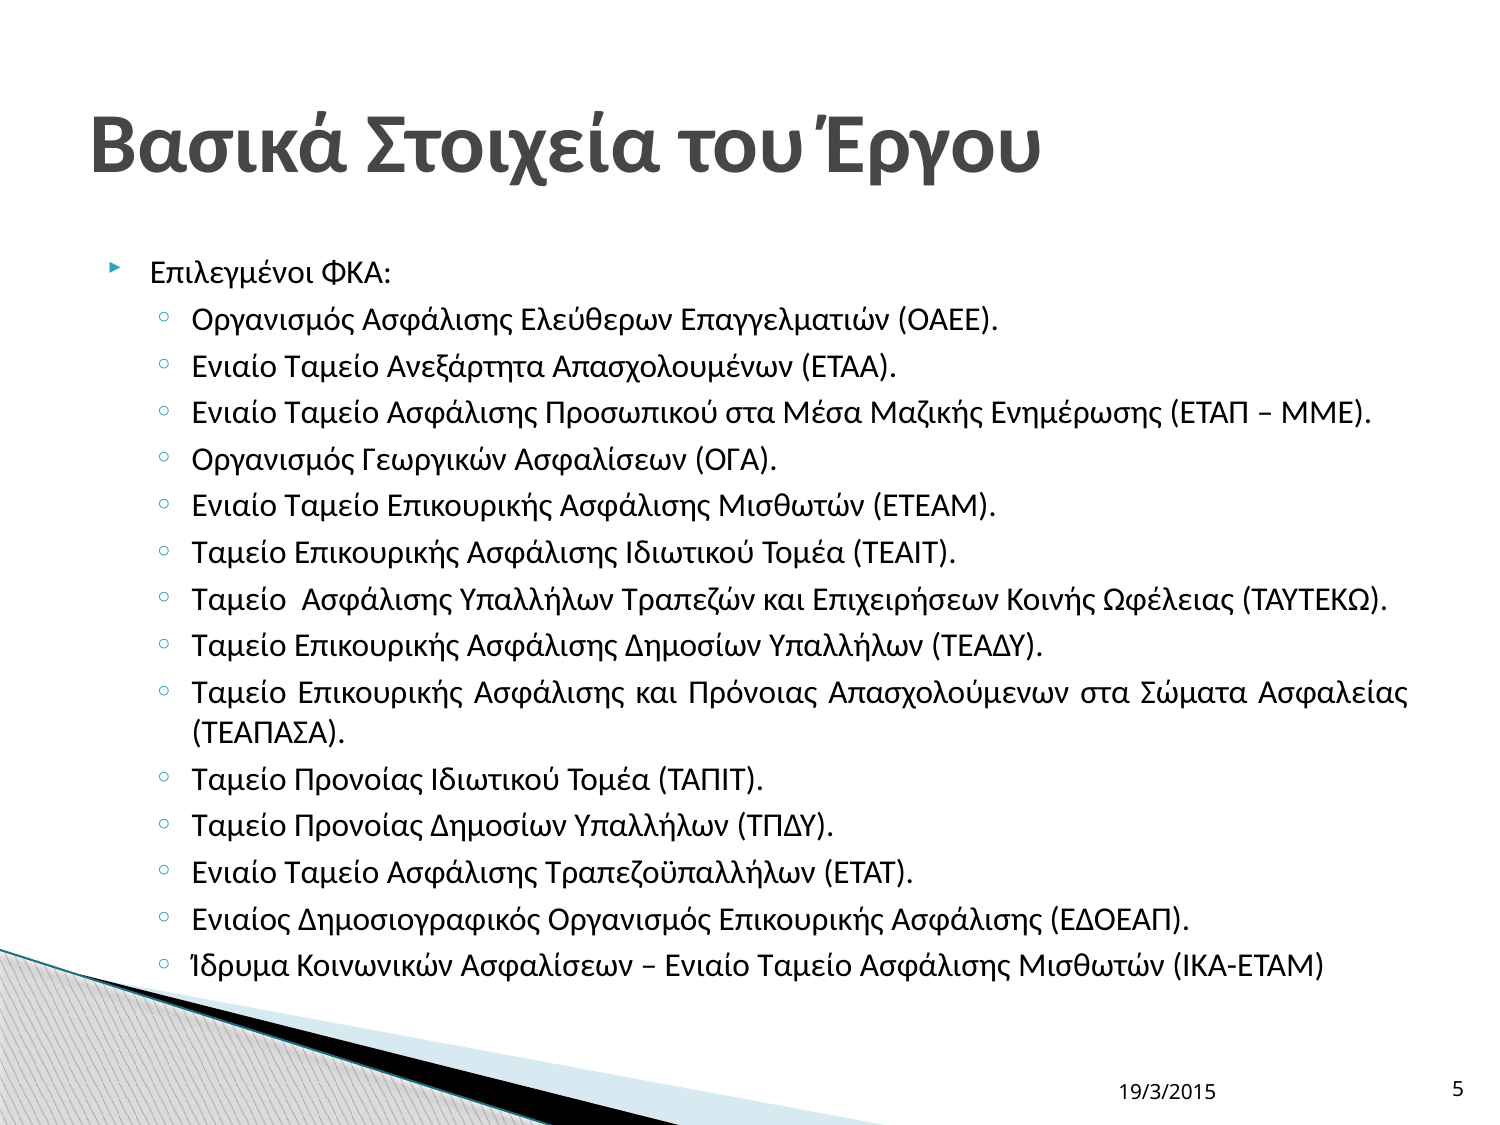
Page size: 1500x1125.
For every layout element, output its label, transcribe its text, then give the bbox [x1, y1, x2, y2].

slide_number 5 [1418, 1051, 1479, 1112]
title Βασικά Στοιχεία του Έργου [75, 45, 1425, 233]
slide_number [1103, 1051, 1418, 1112]
list Επιλεγμένοι ΦΚΑ: Οργανισμός Ασφάλισης Ελεύθερων Επαγγελματιών (ΟΑΕΕ). Ενιαίο Ταμείο Ανεξάρτητα Απασχολουμένων (ΕΤΑΑ). Ενιαίο Ταμείο Ασφάλισης Προσωπικού στα Μέσα Μαζικής Ενημέρωσης (ΕΤΑΠ – ΜΜΕ). Οργανισμός Γεωργικών Ασφαλίσεων (ΟΓΑ). Ενιαίο Ταμείο Επικουρικής Ασφάλισης Μισθωτών (ΕΤΕΑΜ). Ταμείο Επικουρικής Ασφάλισης Ιδιωτικού Τομέα (ΤΕΑΙΤ). Ταμείο Ασφάλισης Υπαλλήλων Τραπεζών και Επιχειρήσεων Κοινής Ωφέλειας (ΤΑΥΤΕΚΩ). Ταμείο Επικουρικής Ασφάλισης Δημοσίων Υπαλλήλων (ΤΕΑΔΥ). Ταμείο Επικουρικής Ασφάλισης και Πρόνοιας Απασχολούμενων στα Σώματα Ασφαλείας (ΤΕΑΠΑΣΑ). Ταμείο Προνοίας Ιδιωτικού Τομέα (ΤΑΠΙΤ). Ταμείο Προνοίας Δημοσίων Υπαλλήλων (ΤΠΔΥ). Ενιαίο Ταμείο Ασφάλισης Τραπεζοϋπαλλήλων (ΕΤΑΤ). Ενιαίος Δημοσιογραφικός Οργανισμός Επικουρικής Ασφάλισης (ΕΔΟΕΑΠ). Ίδρυμα Κοινωνικών Ασφαλίσεων – Ενιαίο Ταμείο Ασφάλισης Μισθωτών (ΙΚΑ-ΕΤΑΜ) [75, 243, 1425, 986]
